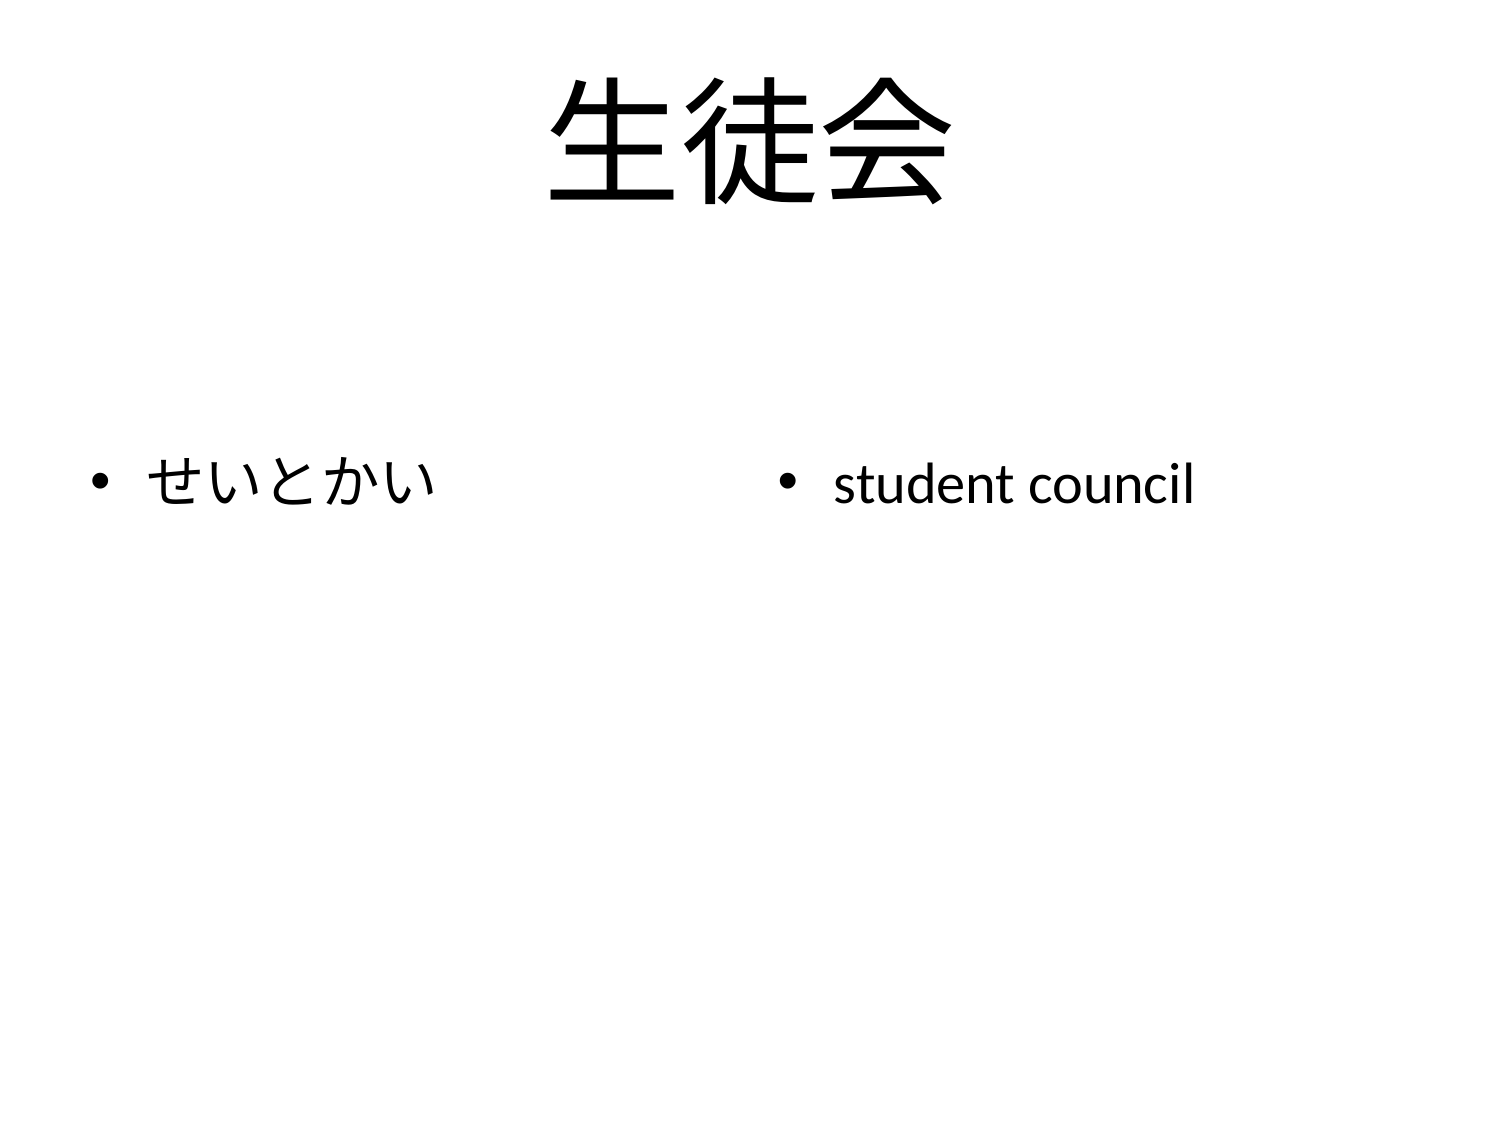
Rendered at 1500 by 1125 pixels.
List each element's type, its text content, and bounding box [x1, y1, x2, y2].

list student council [762, 437, 1426, 1006]
list せいとかい [74, 437, 738, 1006]
title 生徒会 [74, 44, 1426, 233]
